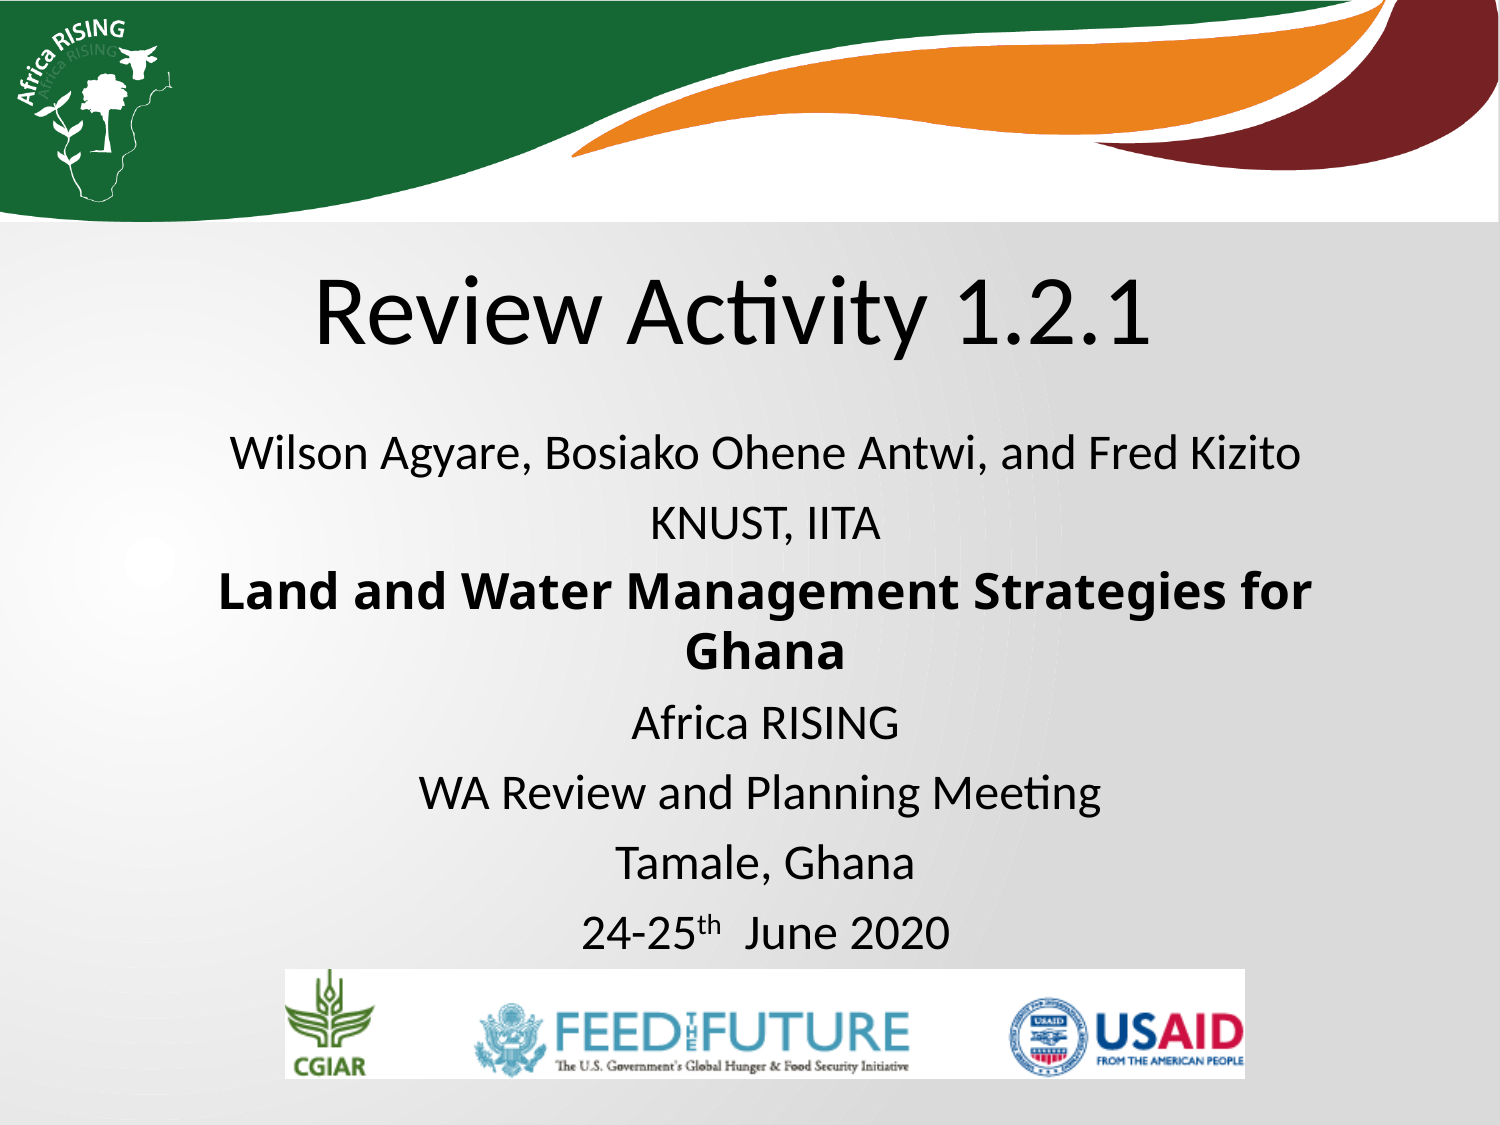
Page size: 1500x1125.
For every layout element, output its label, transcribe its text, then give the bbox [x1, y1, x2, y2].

picture [285, 969, 1245, 1079]
list Review Activity 1.2.1 [140, 237, 1310, 412]
text_box Wilson Agyare, Bosiako Ohene Antwi, and Fred Kizito KNUST, IITA Land and Water Management Strategies for Ghana Africa RISING WA Review and Planning Meeting Tamale, Ghana 24-25th June 2020 [112, 412, 1400, 938]
picture [0, 0, 1499, 222]
